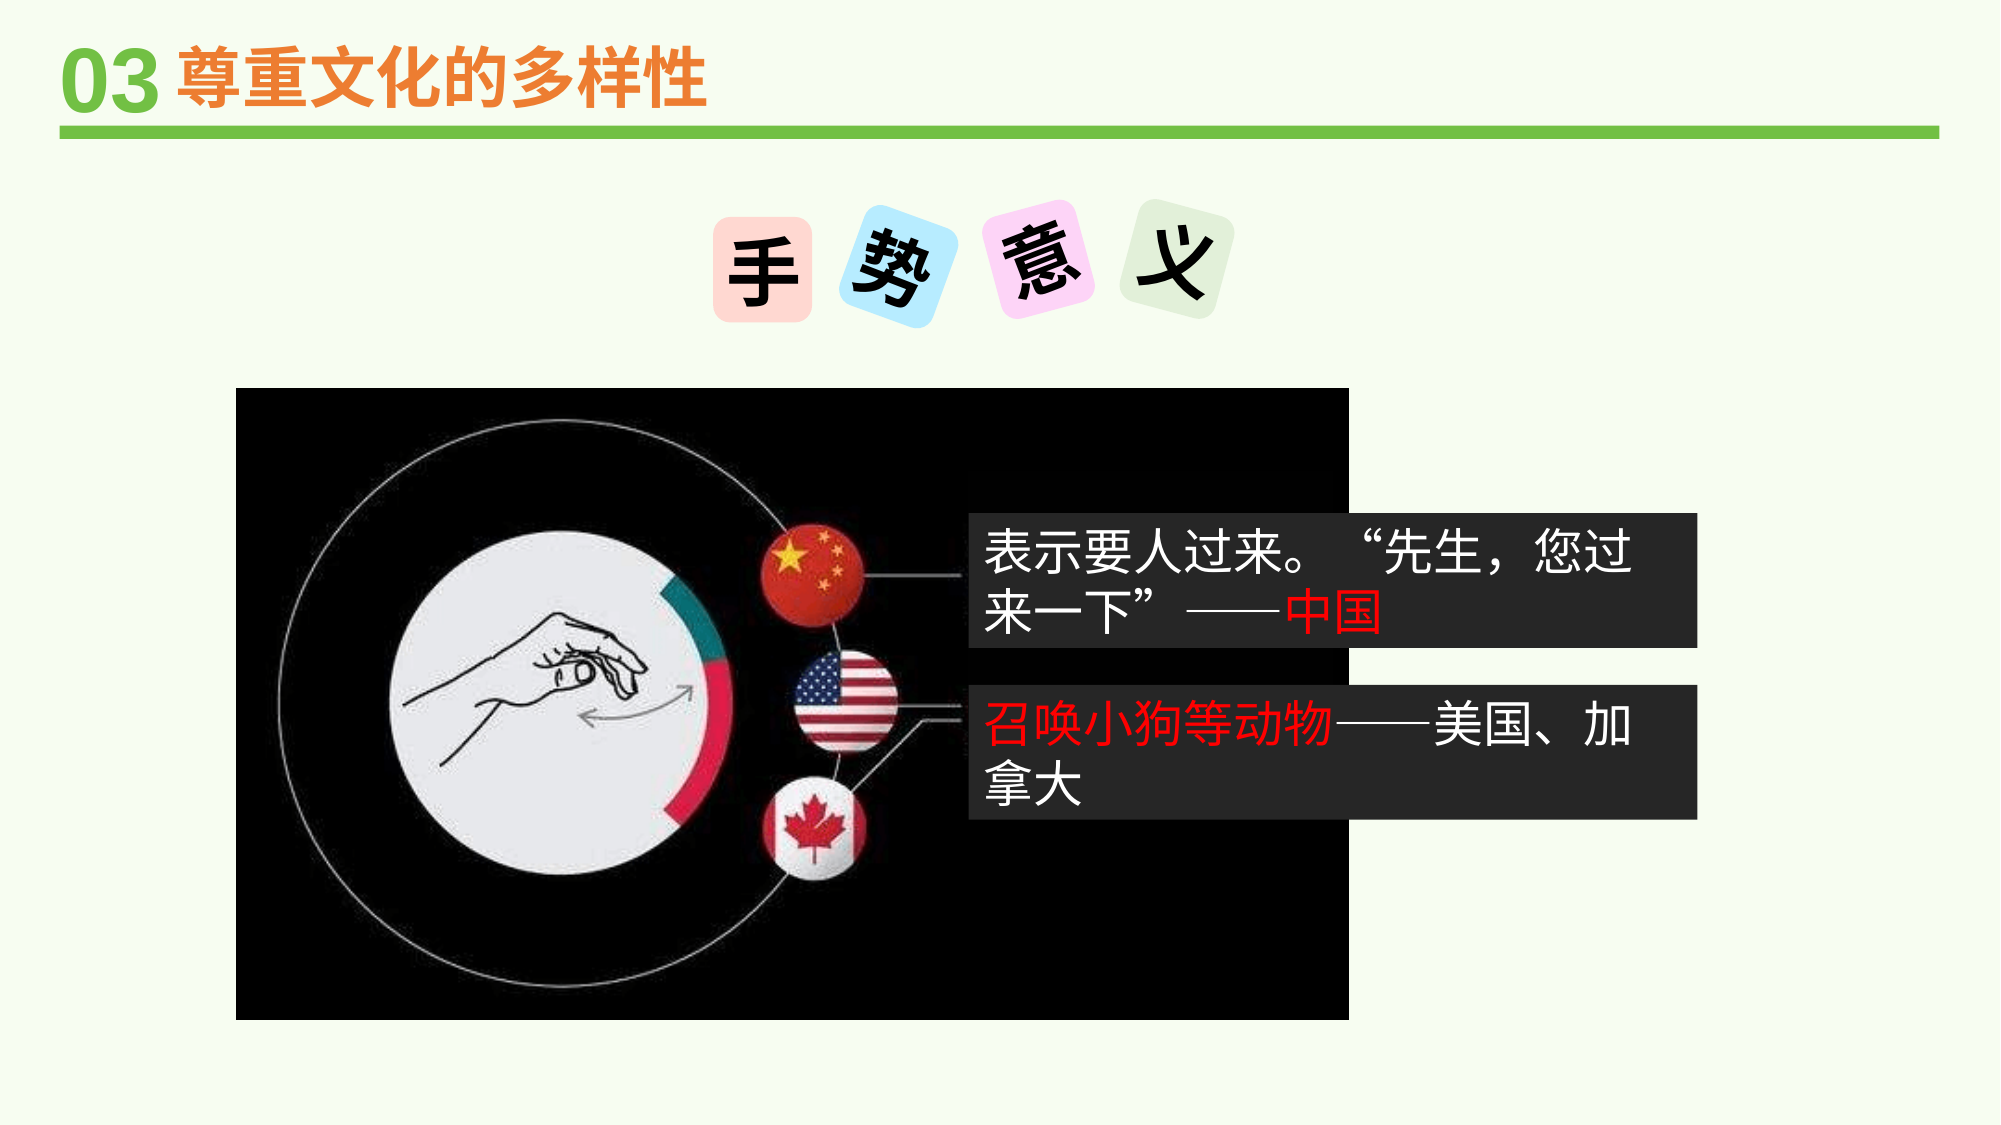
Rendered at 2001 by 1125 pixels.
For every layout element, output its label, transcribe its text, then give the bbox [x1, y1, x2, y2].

text_box 表示要人过来。“先生，您过来一下”——中国 [1349, 513, 1698, 648]
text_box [711, 203, 1226, 324]
text_box 召唤小狗等动物——美国、加拿大 [1349, 684, 1698, 820]
text_box 尊重文化的多样性 [161, 28, 811, 123]
picture [236, 388, 1349, 1020]
text_box 03 [59, 24, 161, 128]
text_box [59, 125, 1940, 140]
